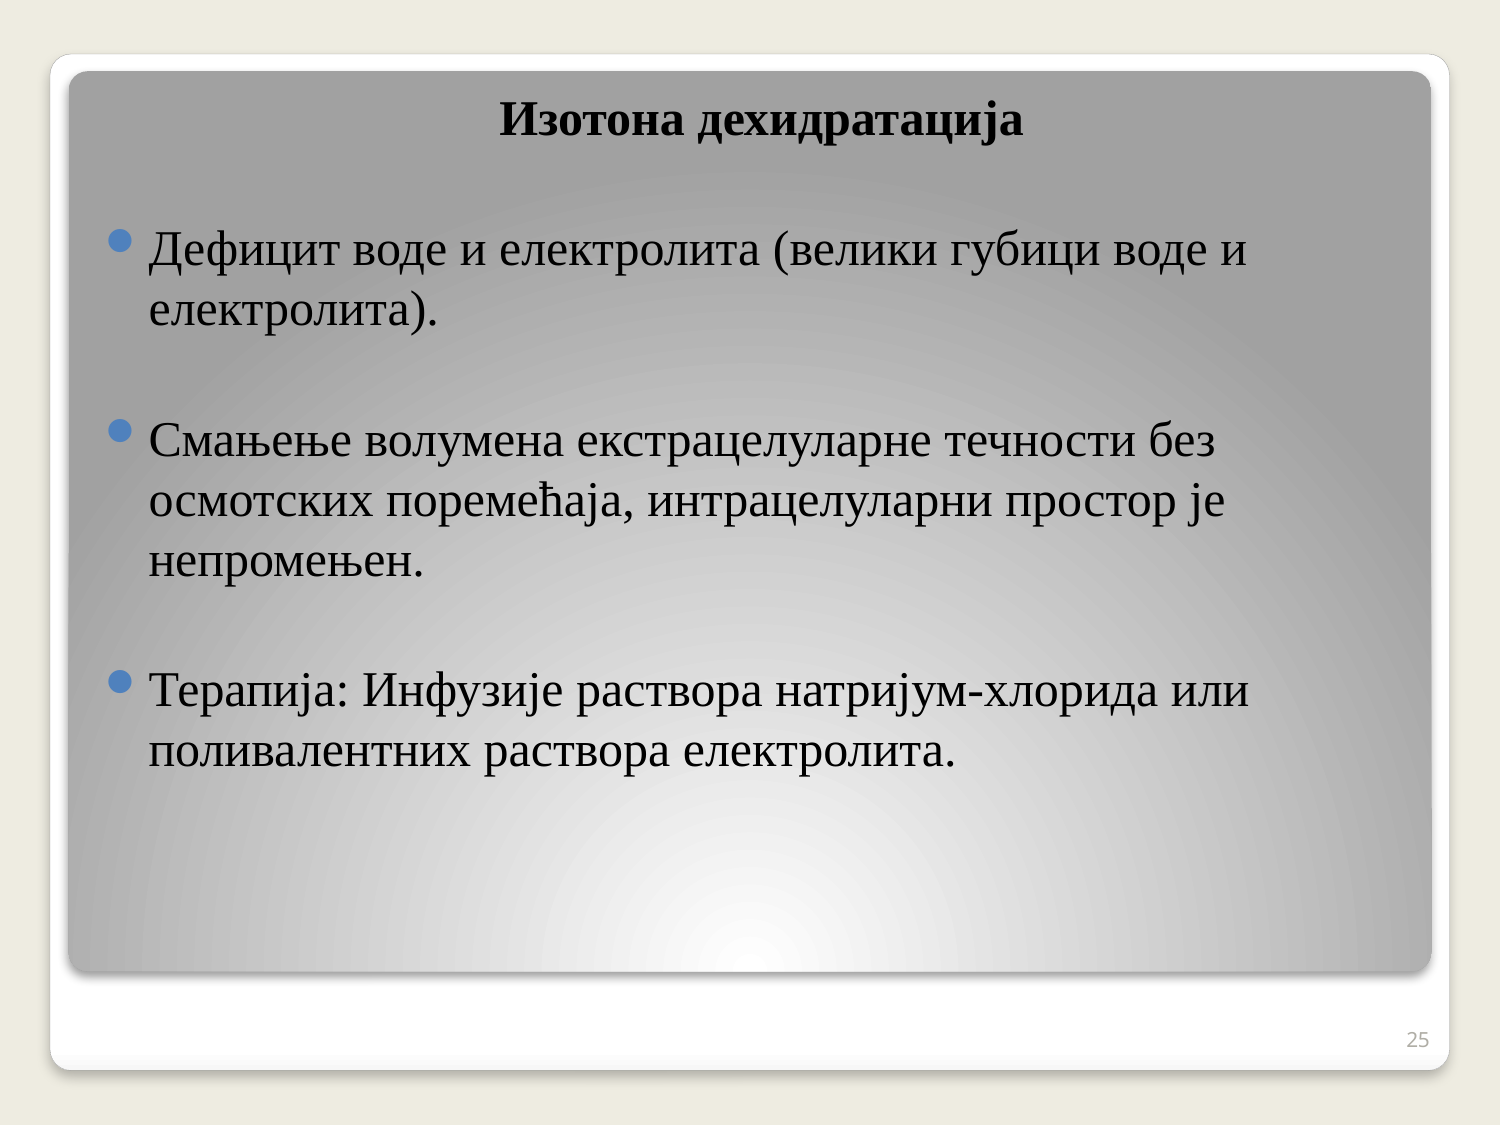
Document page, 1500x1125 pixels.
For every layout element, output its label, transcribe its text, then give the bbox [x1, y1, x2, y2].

list Изотона дехидратација Дефицит воде и електролита (велики губици воде и електролита). Смањење волумена екстрацелуларне течности без осмотских поремећаја, интрацелуларни простор је непромењен. Терапија: Инфузије раствора натријум-хлорида или поливалентних раствора електролита. [75, 70, 1434, 1075]
slide_number 25 [1369, 1002, 1445, 1063]
